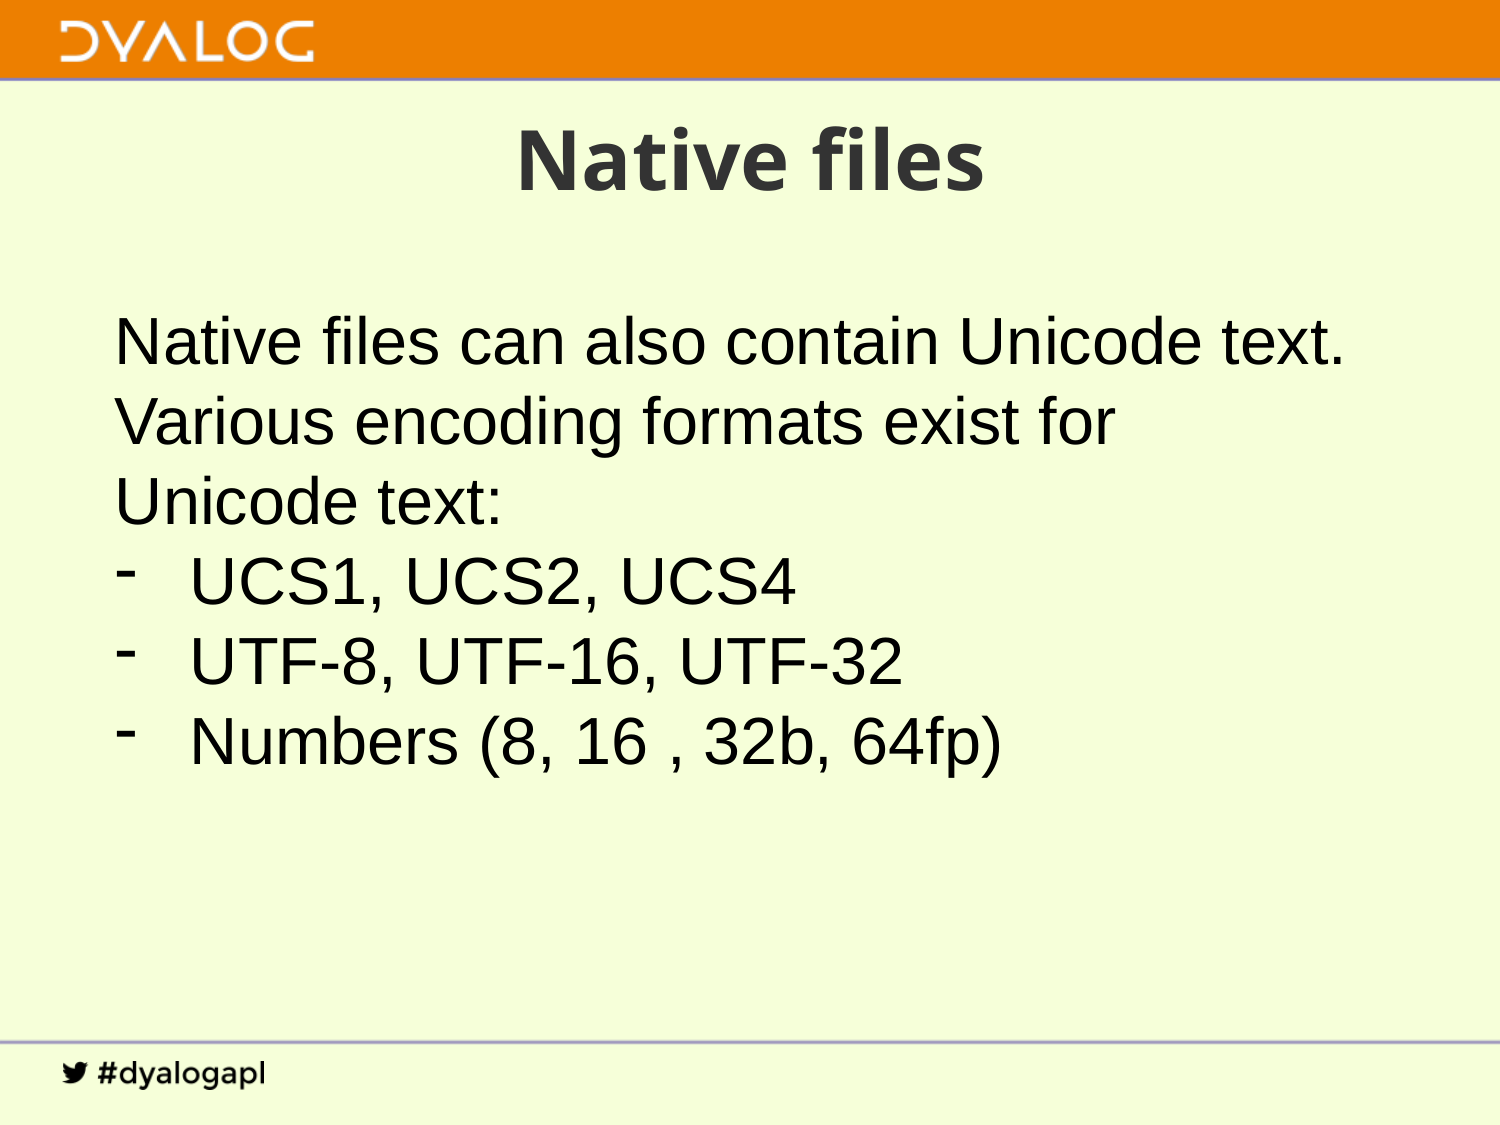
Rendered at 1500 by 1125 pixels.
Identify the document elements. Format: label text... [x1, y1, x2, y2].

subtitle Native files can also contain Unicode text. Various encoding formats exist for Unicode text: UCS1, UCS2, UCS4 UTF-8, UTF-16, UTF-32 Numbers (8, 16 , 32b, 64fp) [100, 290, 1388, 925]
title Native files [112, 99, 1388, 268]
picture [0, 0, 1500, 1125]
